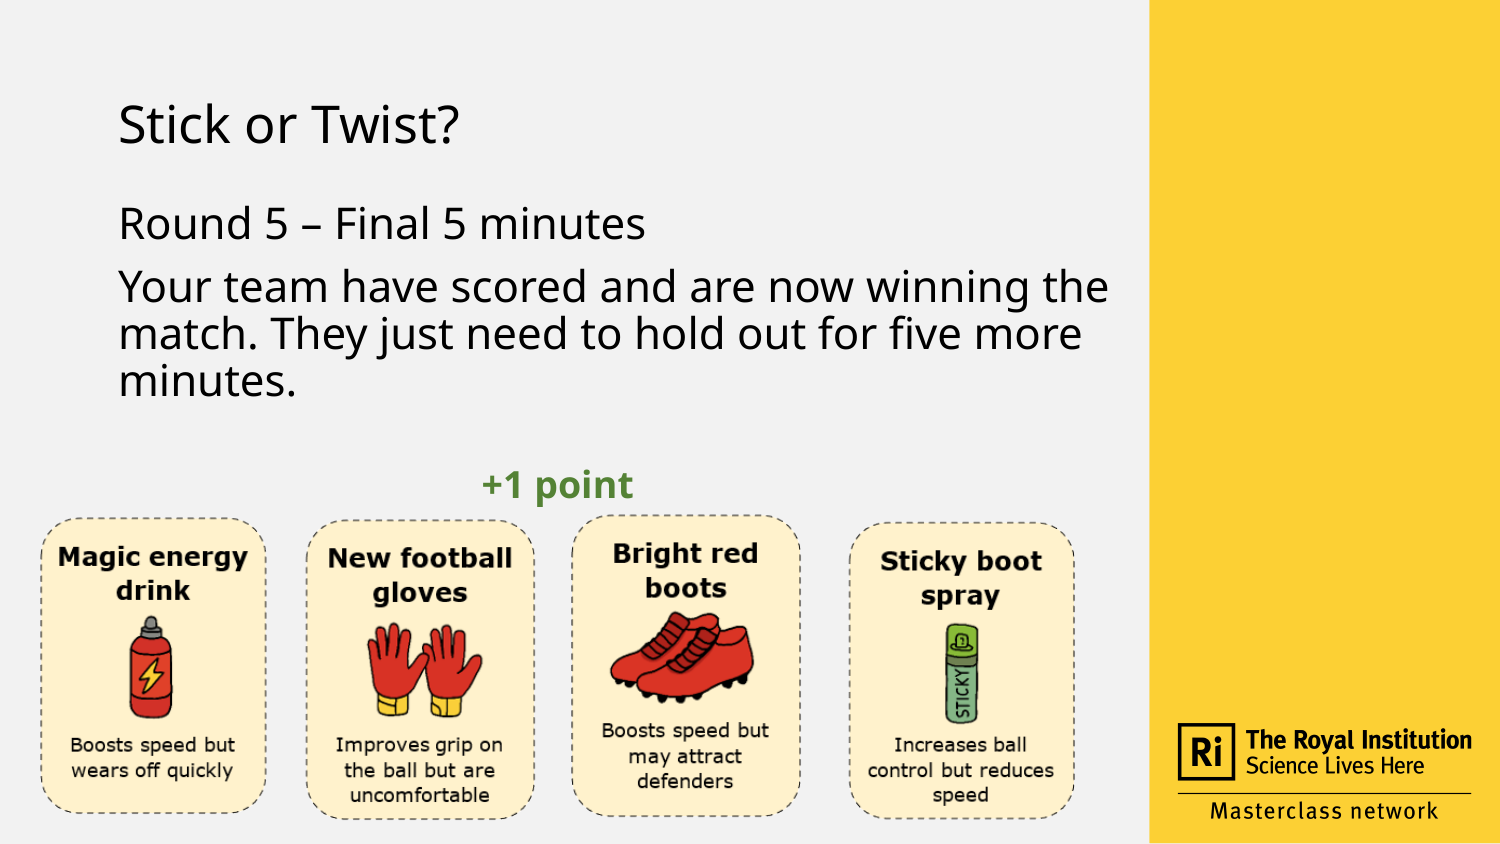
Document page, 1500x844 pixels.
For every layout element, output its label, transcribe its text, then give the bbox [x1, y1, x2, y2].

text_box +1 point [466, 454, 980, 514]
picture [300, 516, 543, 830]
picture [22, 513, 286, 827]
picture [557, 511, 811, 825]
title Stick or Twist? [103, 44, 1397, 208]
list Round 5 – Final 5 minutes Your team have scored and are now winning the match. They just need to hold out for five more minutes. [103, 194, 1151, 730]
picture [1149, 702, 1500, 844]
picture [841, 513, 1089, 824]
